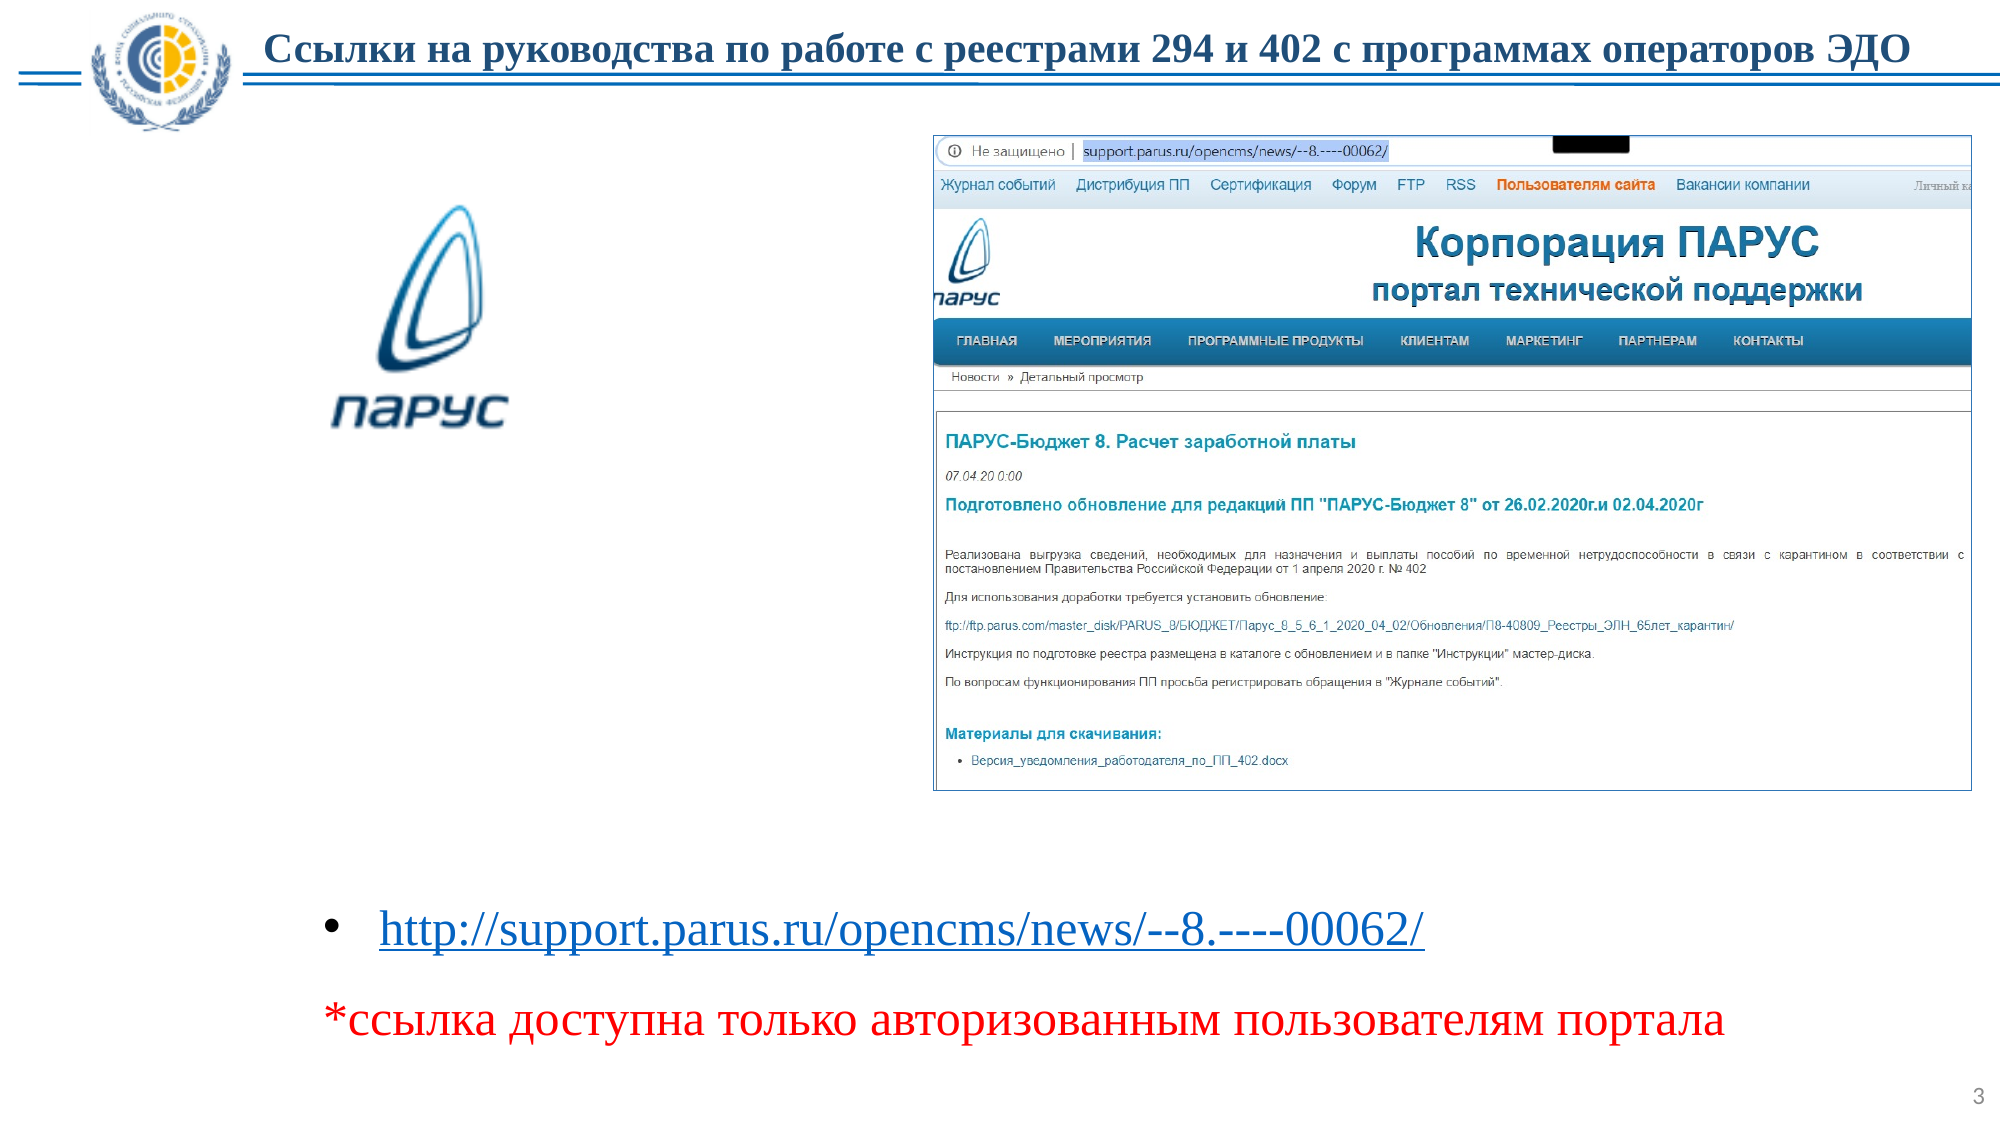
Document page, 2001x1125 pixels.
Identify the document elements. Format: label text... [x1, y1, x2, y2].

picture [308, 185, 541, 440]
slide_number 3 [1550, 1065, 2000, 1125]
picture [89, 10, 235, 136]
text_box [18, 72, 89, 85]
text_box Ссылки на руководства по работе с реестрами 294 и 402 с программах операторов ЭДО [248, 13, 1928, 72]
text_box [235, 72, 2000, 85]
text_box http://support.parus.ru/opencms/news/--8.----00062/ *ссылка доступна только авторизованным пользователям портала [308, 858, 1819, 1053]
picture [933, 135, 1971, 791]
